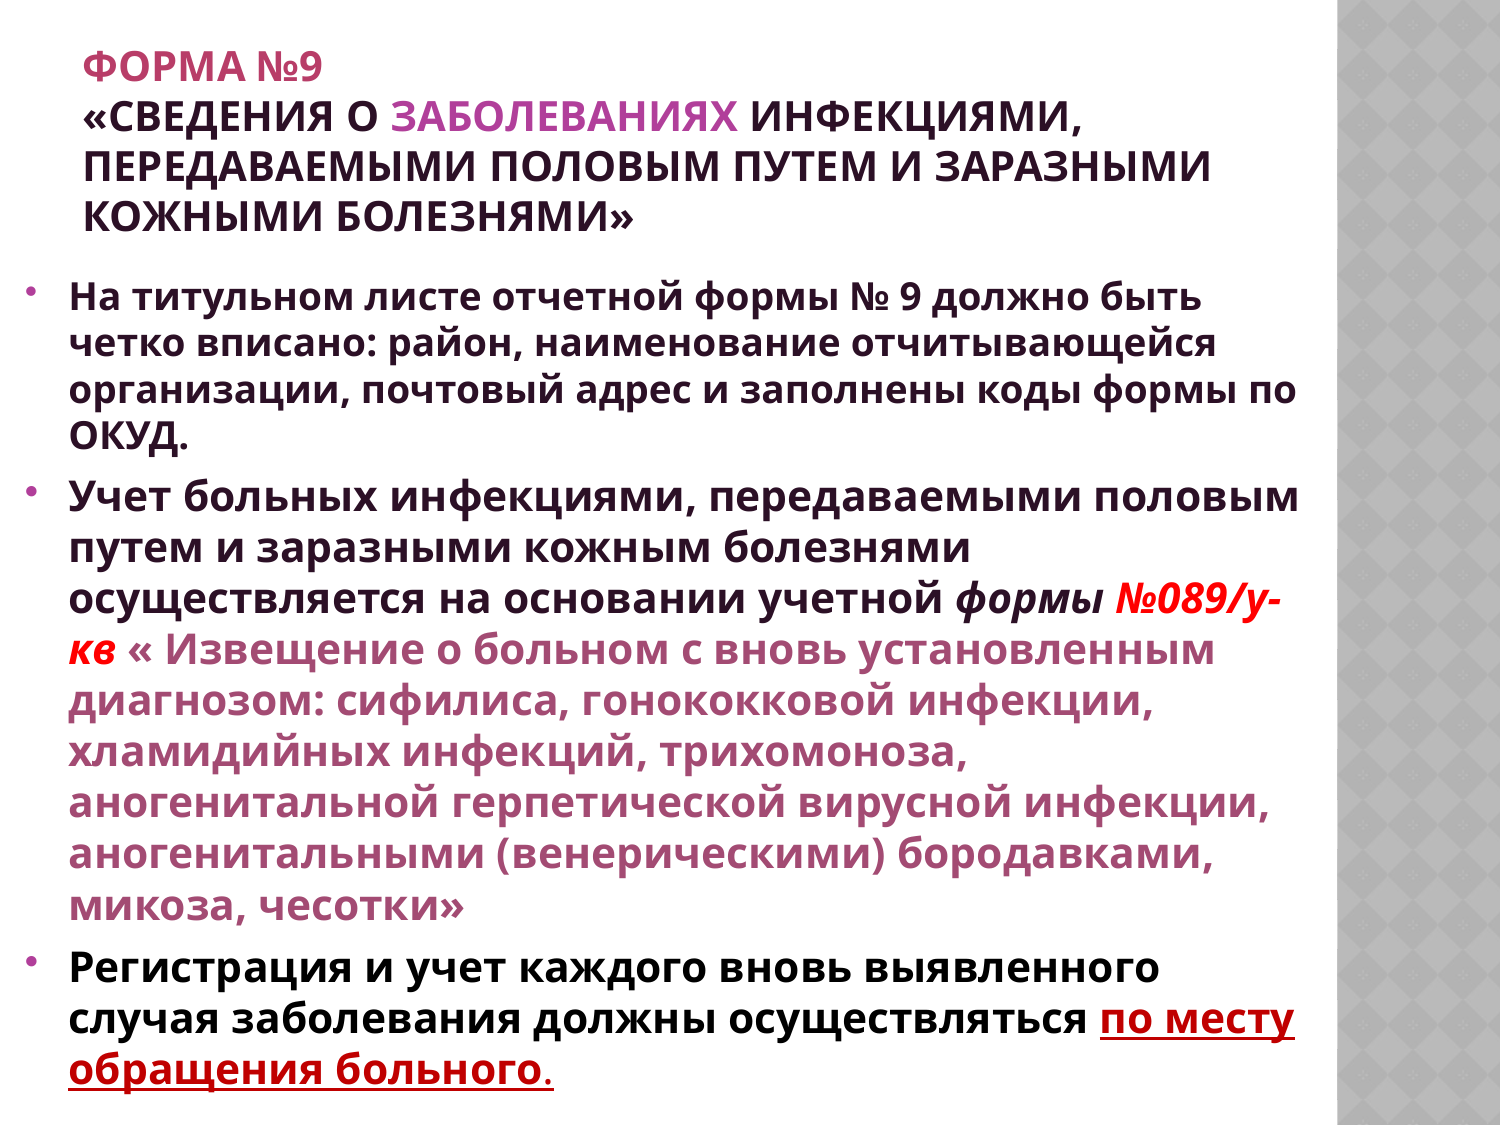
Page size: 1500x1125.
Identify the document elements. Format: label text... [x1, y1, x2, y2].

title форма №9 «Сведения о заболеваниях инфекциями, передаваемыми половым путем и заразными кожными болезнями» [75, 52, 1263, 240]
list На титульном листе отчетной формы № 9 должно быть четко вписано: район, наименование отчитывающейся организации, почтовый адрес и заполнены коды формы по ОКУД. Учет больных инфекциями, передаваемыми половым путем и заразными кожным болезнями осуществляется на основании учетной формы №089/у-кв « Извещение о больном с вновь установленным диагнозом: сифилиса, гонококковой инфекции, хламидийных инфекций, трихомоноза, аногенитальной герпетической вирусной инфекции, аногенитальными (венерическими) бородавками, микоза, чесотки» Регистрация и учет каждого вновь выявленного случая заболевания должны осуществляться по месту обращения больного. [11, 264, 1325, 1102]
